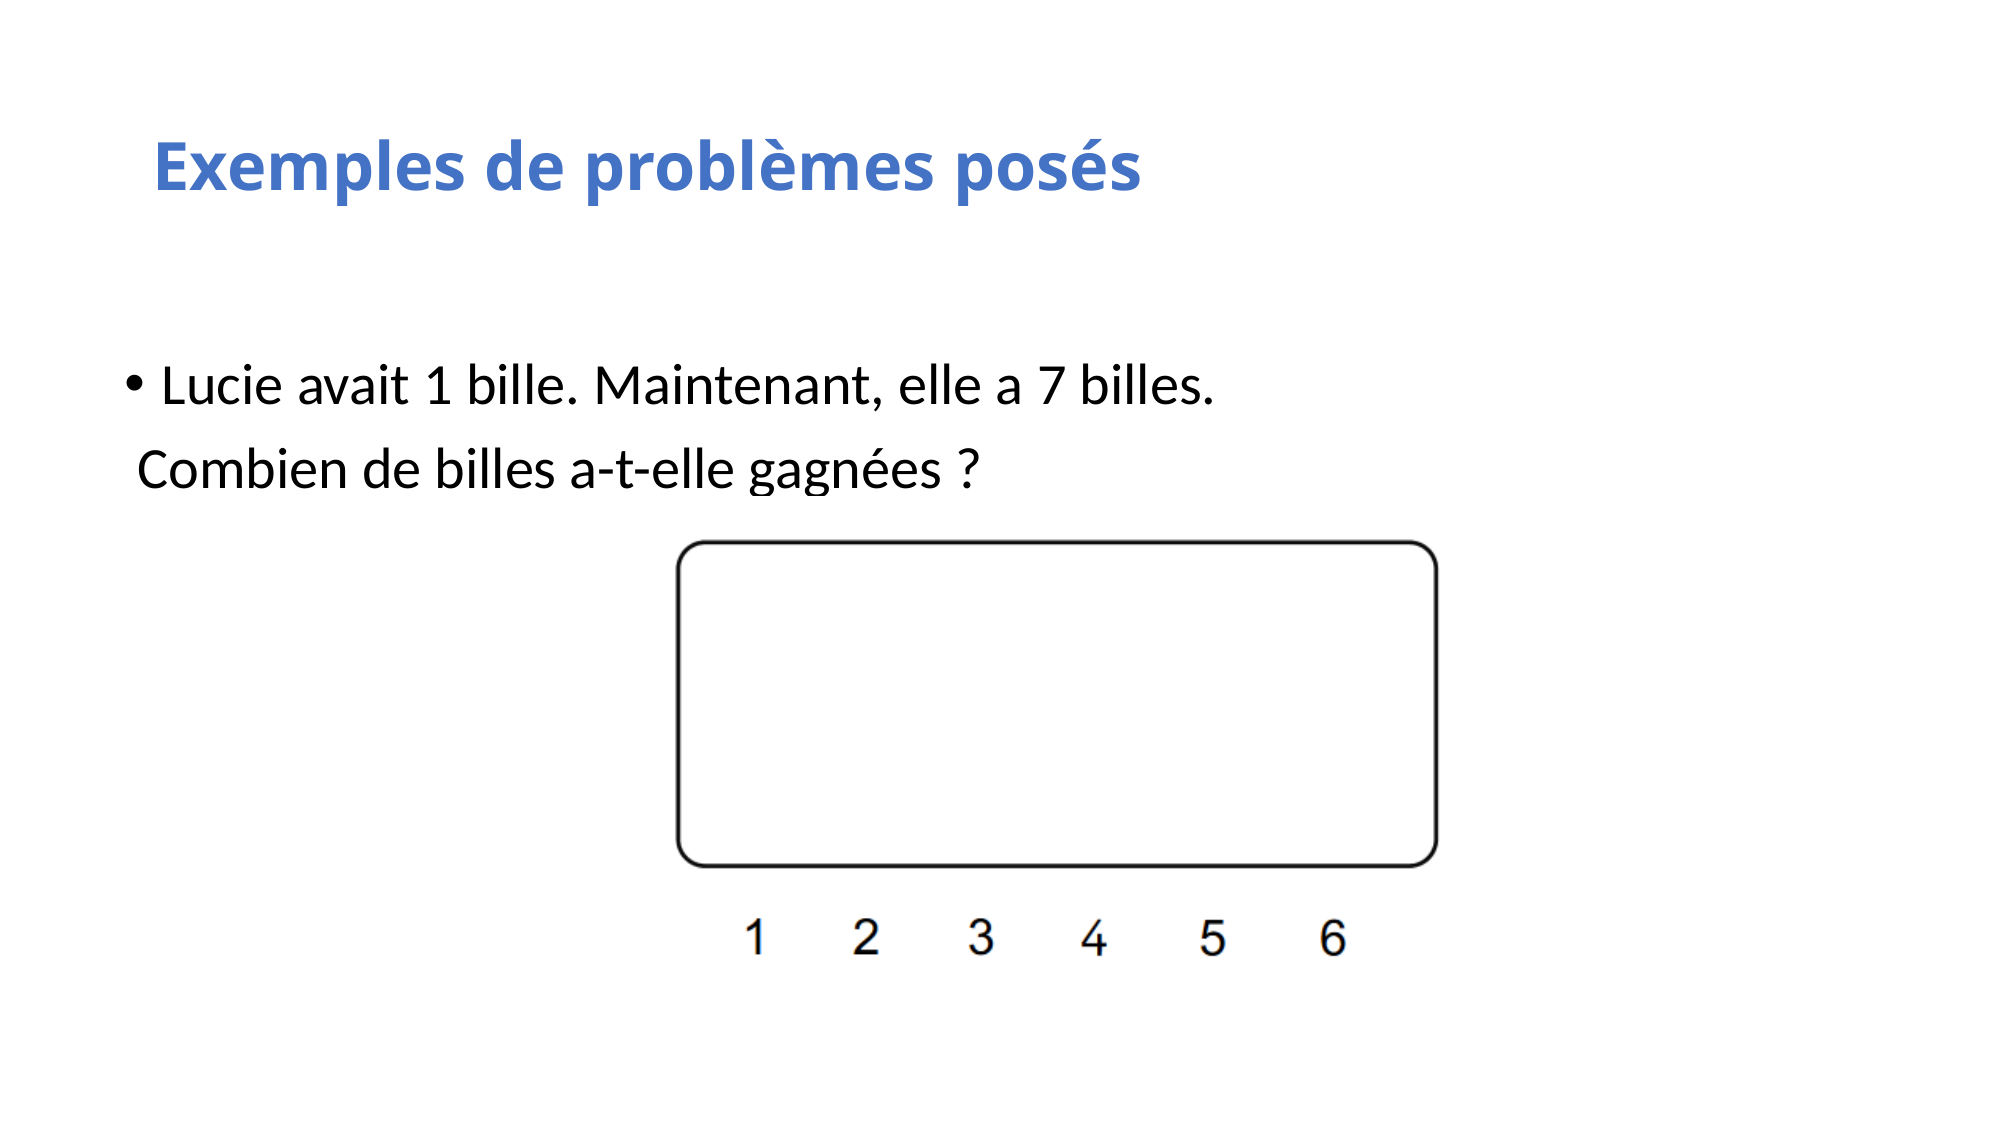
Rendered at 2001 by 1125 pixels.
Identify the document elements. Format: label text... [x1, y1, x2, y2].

list Lucie avait 1 bille. Maintenant, elle a 7 billes. Combien de billes a-t-elle gagnées ? [109, 255, 1835, 970]
picture [624, 496, 1493, 1036]
title Exemples de problèmes posés [137, 59, 1863, 278]
